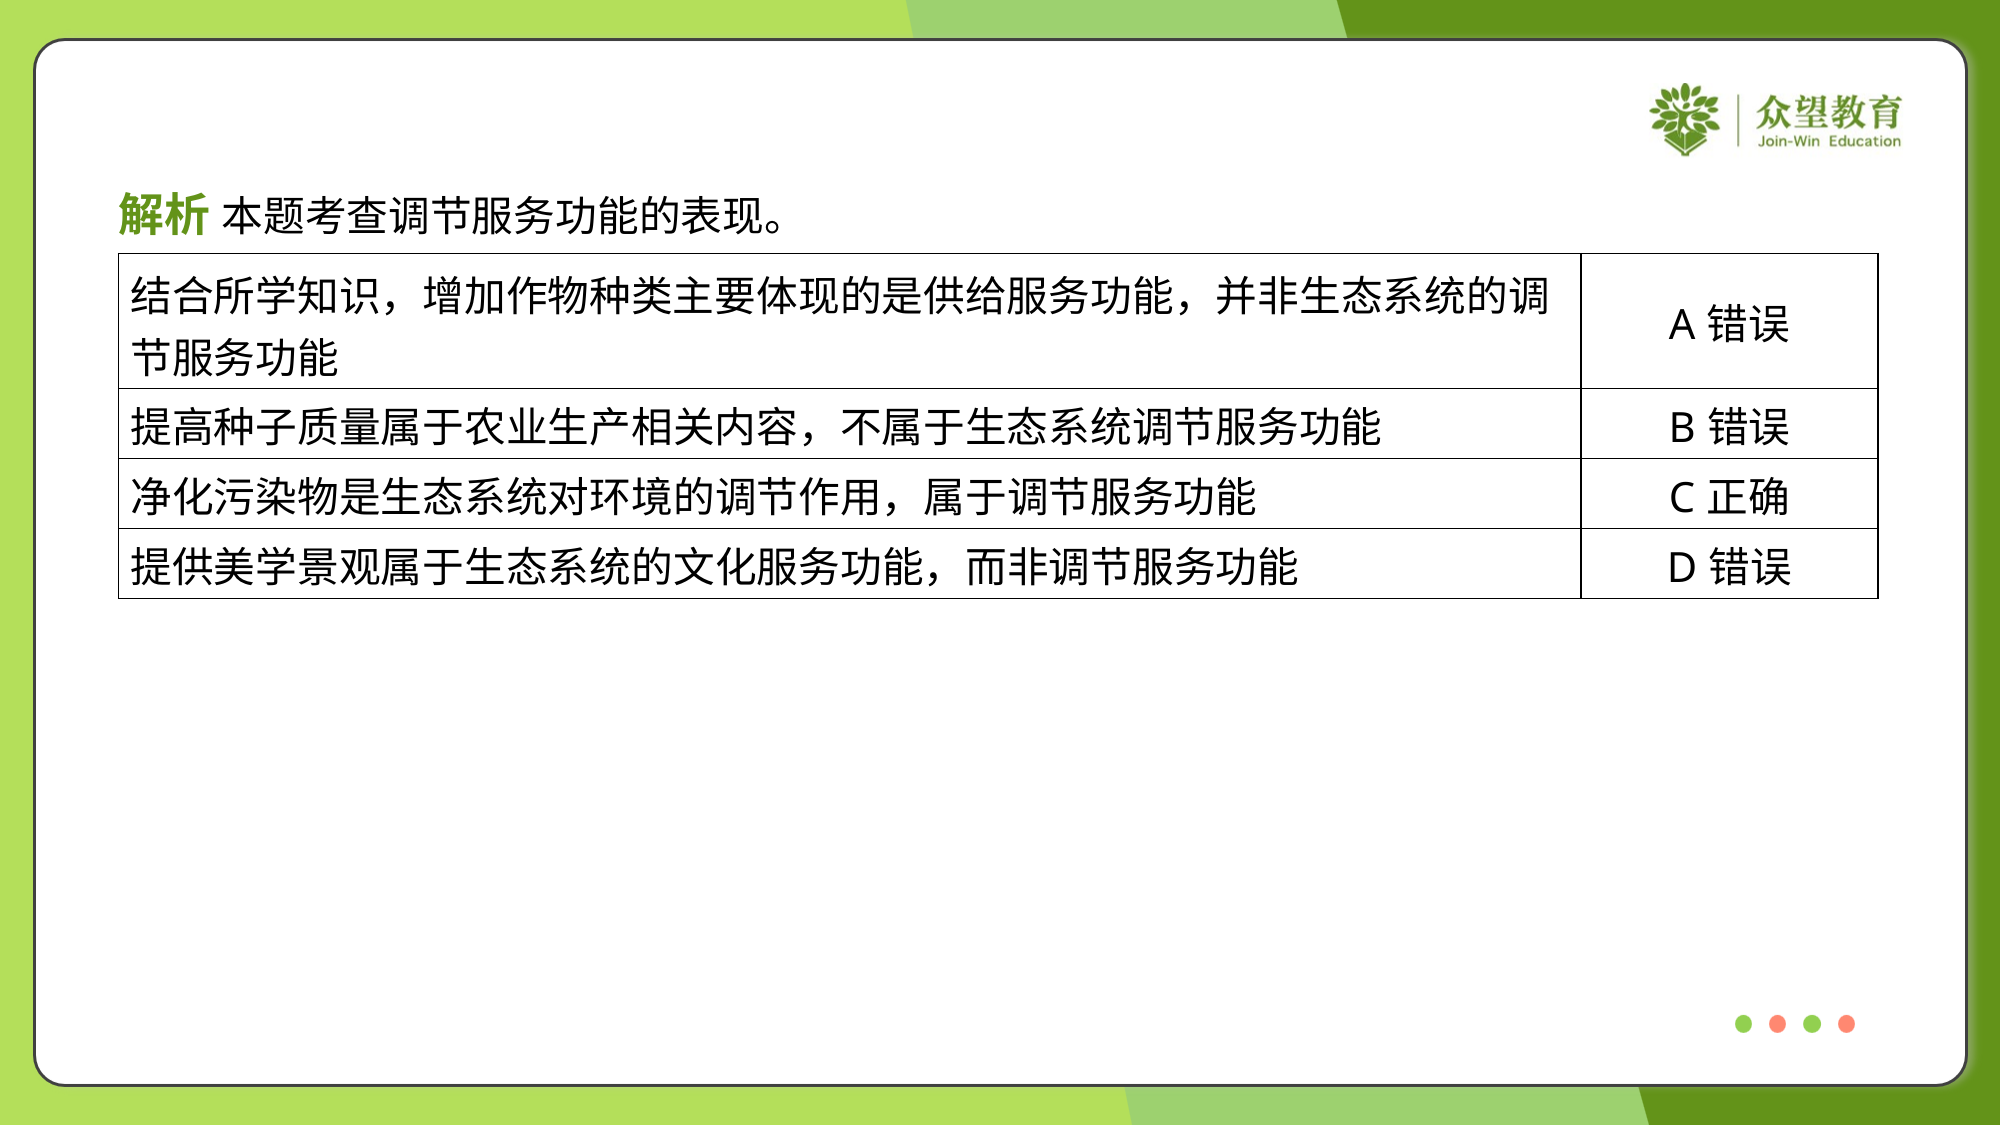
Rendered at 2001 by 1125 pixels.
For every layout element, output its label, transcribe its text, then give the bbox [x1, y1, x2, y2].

text_box 解析 本题考查调节服务功能的表现。 [118, 159, 1883, 231]
table_cell 提供美学景观属于生态系统的文化服务功能，而非调节服务功能 [119, 529, 1580, 598]
table_cell D错误 [1582, 529, 1877, 598]
table_cell 提高种子质量属于农业生产相关内容，不属于生态系统调节服务功能 [119, 389, 1580, 458]
table_header 结合所学知识，增加作物种类主要体现的是供给服务功能，并非生态系统的调 节服务功能 [119, 254, 1580, 388]
table_header A错误 [1582, 254, 1877, 388]
table_cell C正确 [1582, 459, 1877, 528]
picture [0, 0, 2000, 1125]
table_cell 净化污染物是生态系统对环境的调节作用，属于调节服务功能 [119, 459, 1580, 528]
table_cell B错误 [1582, 389, 1877, 458]
